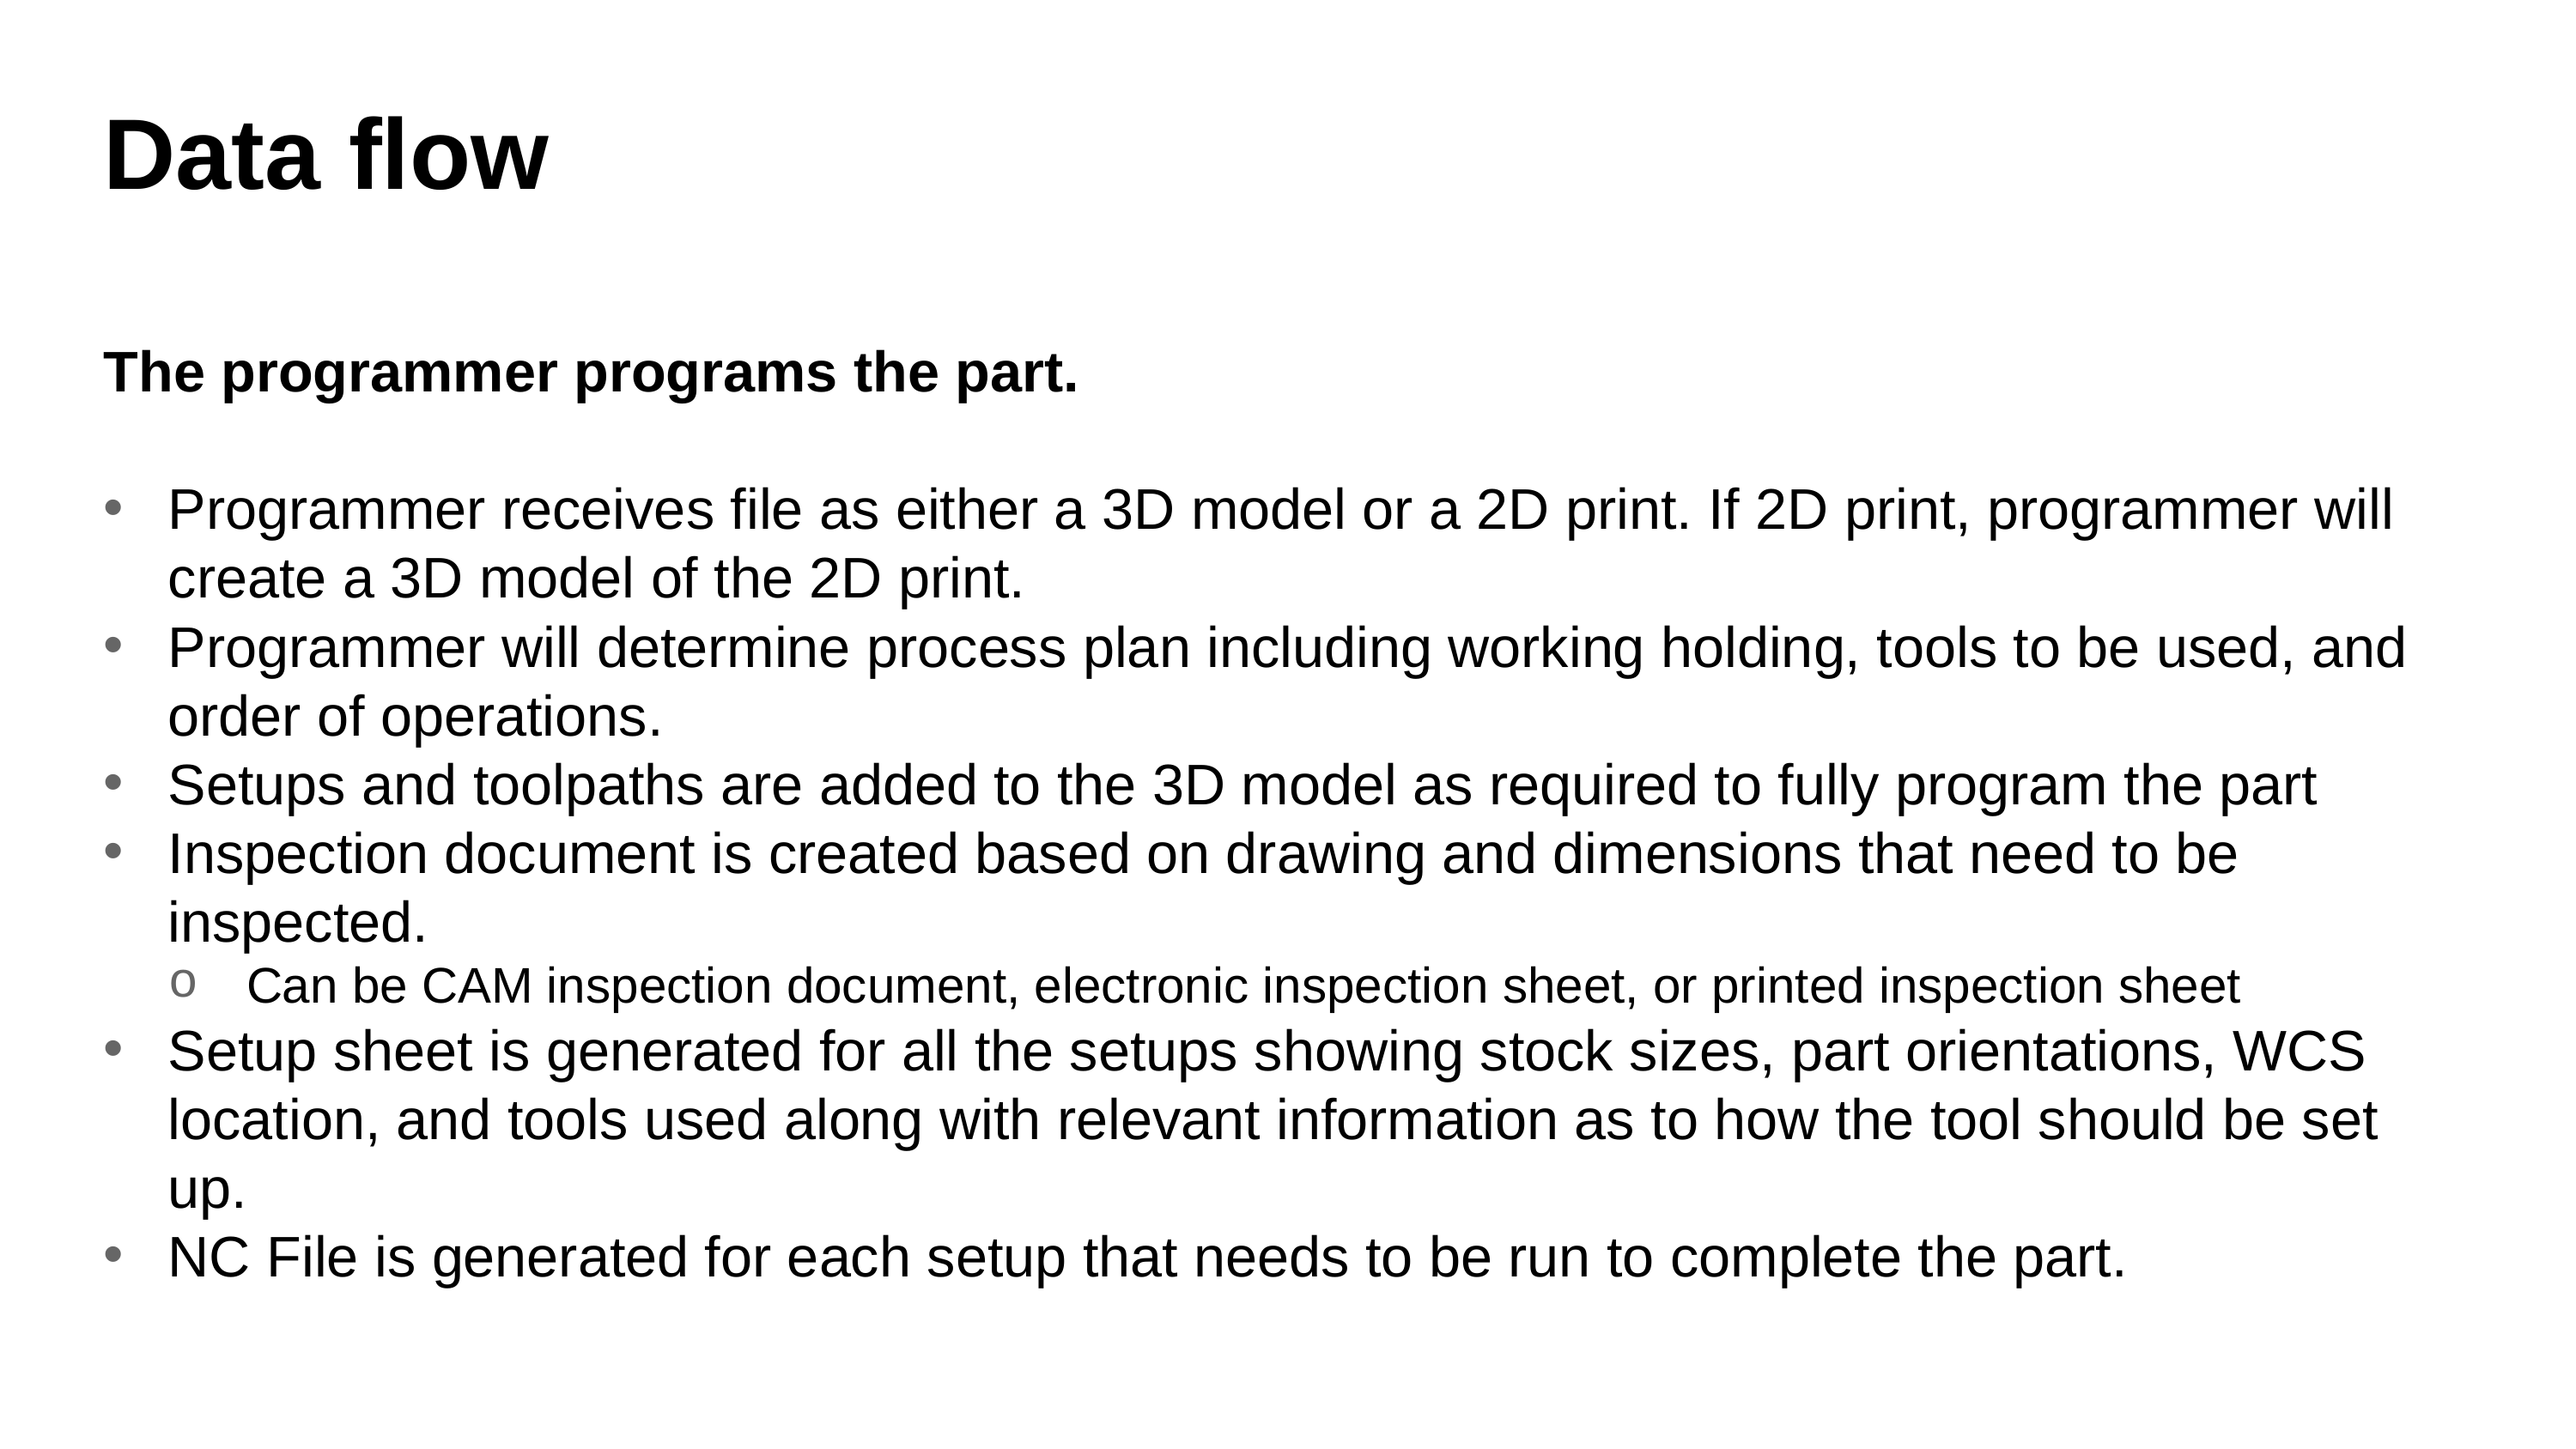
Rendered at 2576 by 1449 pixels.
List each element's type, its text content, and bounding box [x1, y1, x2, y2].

title Data flow [103, 103, 2473, 345]
list The programmer programs the part. Programmer receives file as either a 3D model or a 2D print. If 2D print, programmer will create a 3D model of the 2D print. Programmer will determine process plan including working holding, tools to be used, and order of operations. Setups and toolpaths are added to the 3D model as required to fully program the part Inspection document is created based on drawing and dimensions that need to be inspected. Can be CAM inspection document, electronic inspection sheet, or printed inspection sheet Setup sheet is generated for all the setups showing stock sizes, part orientations, WCS location, and tools used along with relevant information as to how the tool should be set up. NC File is generated for each setup that needs to be run to complete the part. [103, 345, 2473, 1346]
